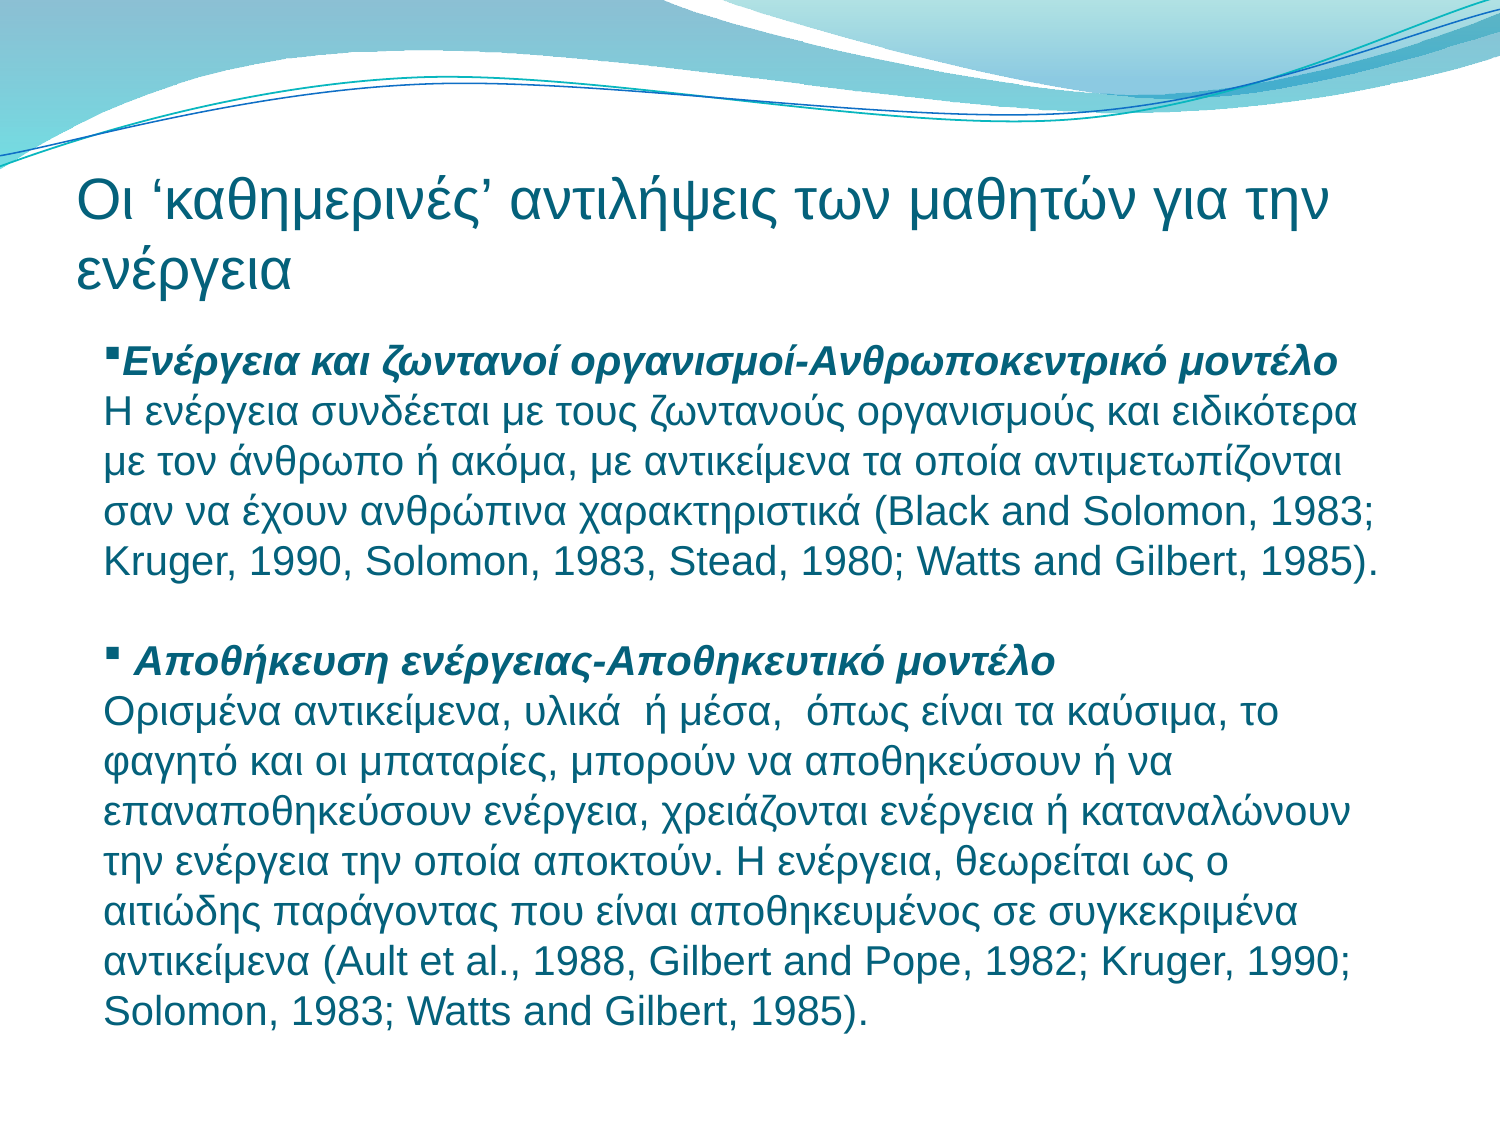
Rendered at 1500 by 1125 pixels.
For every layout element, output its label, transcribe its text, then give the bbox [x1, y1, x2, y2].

text_box Ενέργεια και ζωντανοί οργανισμοί-Ανθρωποκεντρικό μοντέλο Η ενέργεια συνδέεται με τους ζωντανούς οργανισμούς και ειδικότερα με τον άνθρωπο ή ακόμα, με αντικείμενα τα οποία αντιμετωπίζονται σαν να έχουν ανθρώπινα χαρακτηριστικά (Black and Solomon, 1983; Kruger, 1990, Solomon, 1983, Stead, 1980; Watts and Gilbert, 1985). Αποθήκευση ενέργειας-Αποθηκευτικό μοντέλο Ορισμένα αντικείμενα, υλικά ή μέσα, όπως είναι τα καύσιμα, το φαγητό και οι μπαταρίες, μπορούν να αποθηκεύσουν ή να επαναποθηκεύσουν ενέργεια, χρειάζονται ενέργεια ή καταναλώνουν την ενέργεια την οποία αποκτούν. Η ενέργεια, θεωρείται ως ο αιτιώδης παράγοντας που είναι αποθηκευμένος σε συγκεκριμένα αντικείμενα (Ault et al., 1988, Gilbert and Pope, 1982; Kruger, 1990; Solomon, 1983; Watts and Gilbert, 1985). [88, 326, 1400, 1087]
text_box Οι ‘καθημερινές’ αντιλήψεις των μαθητών για την ενέργεια [76, 113, 1440, 302]
